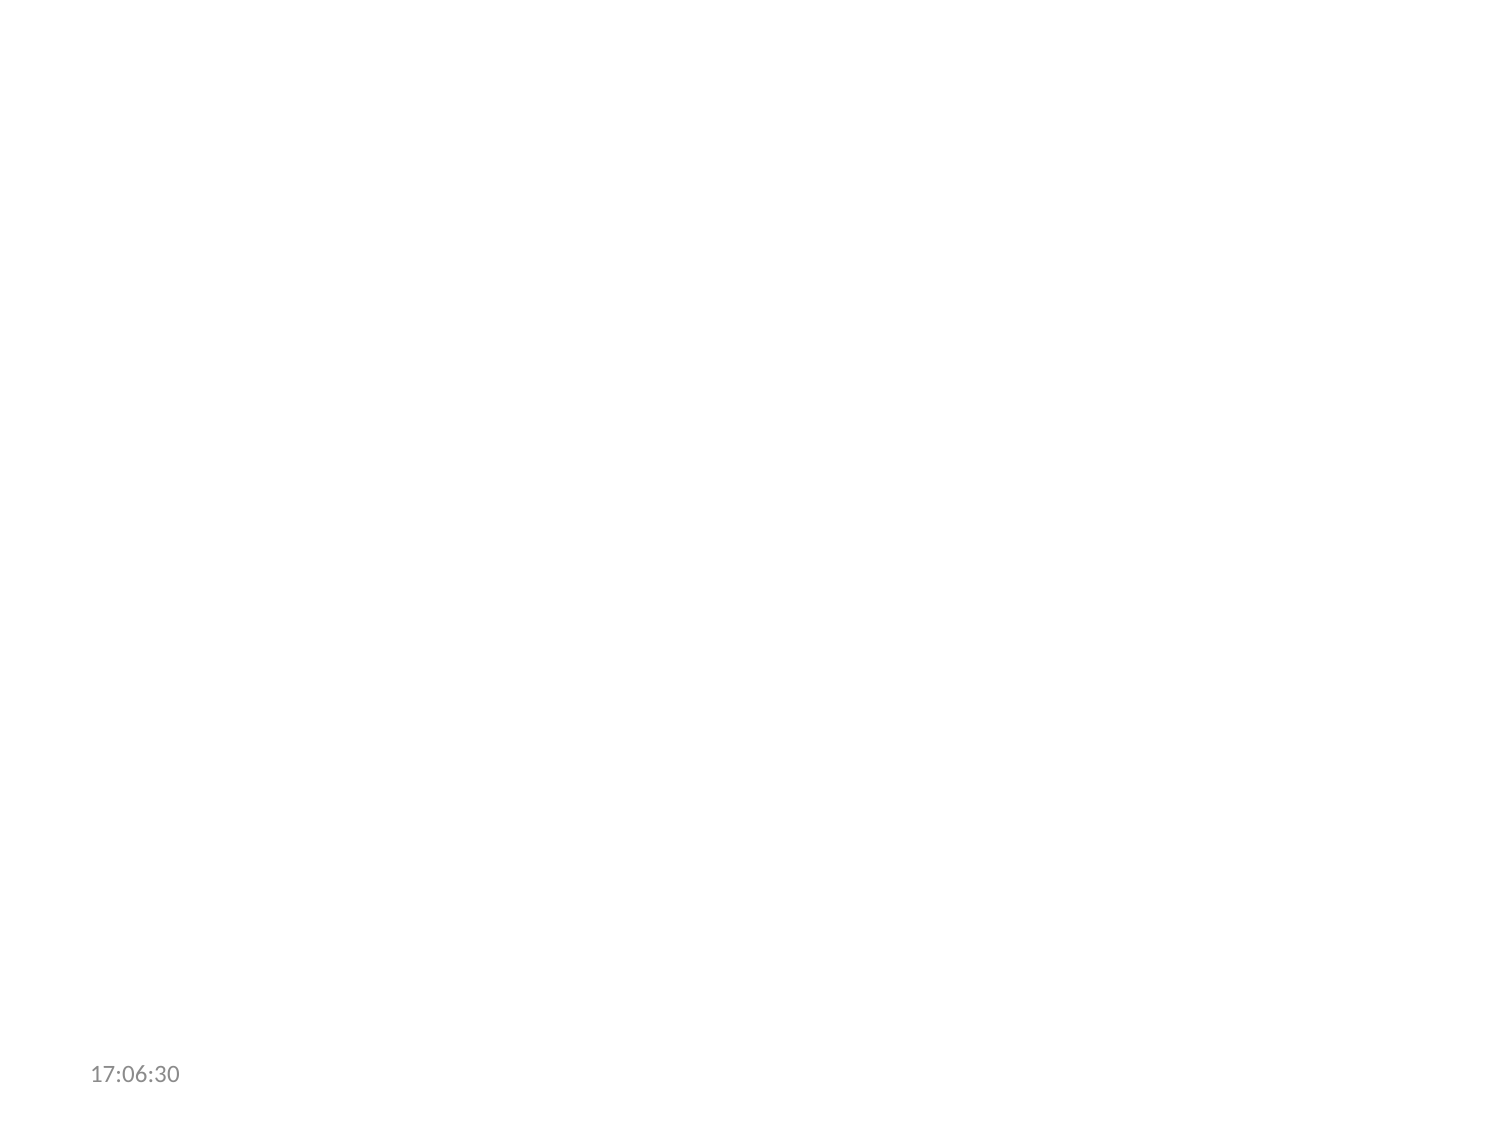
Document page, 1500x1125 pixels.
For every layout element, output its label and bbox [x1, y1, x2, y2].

slide_number [75, 1042, 425, 1103]
